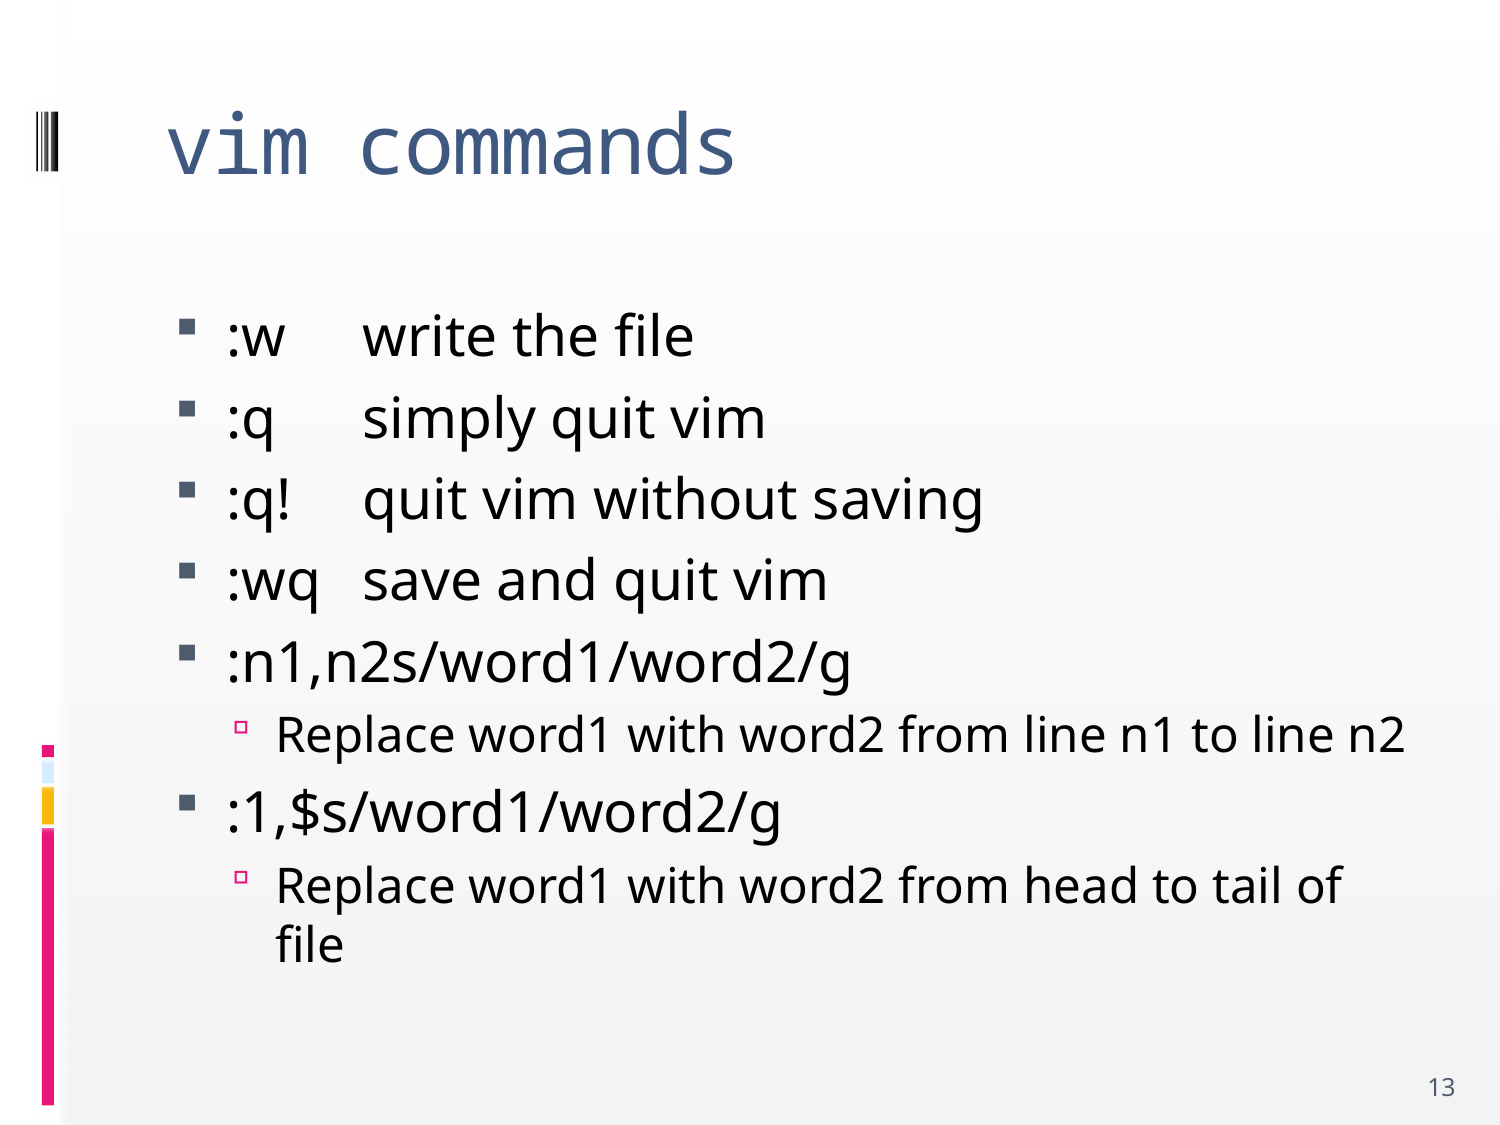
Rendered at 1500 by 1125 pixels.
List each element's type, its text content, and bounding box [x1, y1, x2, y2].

title vim commands [150, 83, 1425, 234]
slide_number 13 [1412, 1052, 1488, 1113]
list :w write the file :q simply quit vim :q! quit vim without saving :wq save and quit vim :n1,n2s/word1/word2/g Replace word1 with word2 from line n1 to line n2 :1,$s/word1/word2/g Replace word1 with word2 from head to tail of file [150, 292, 1425, 1043]
